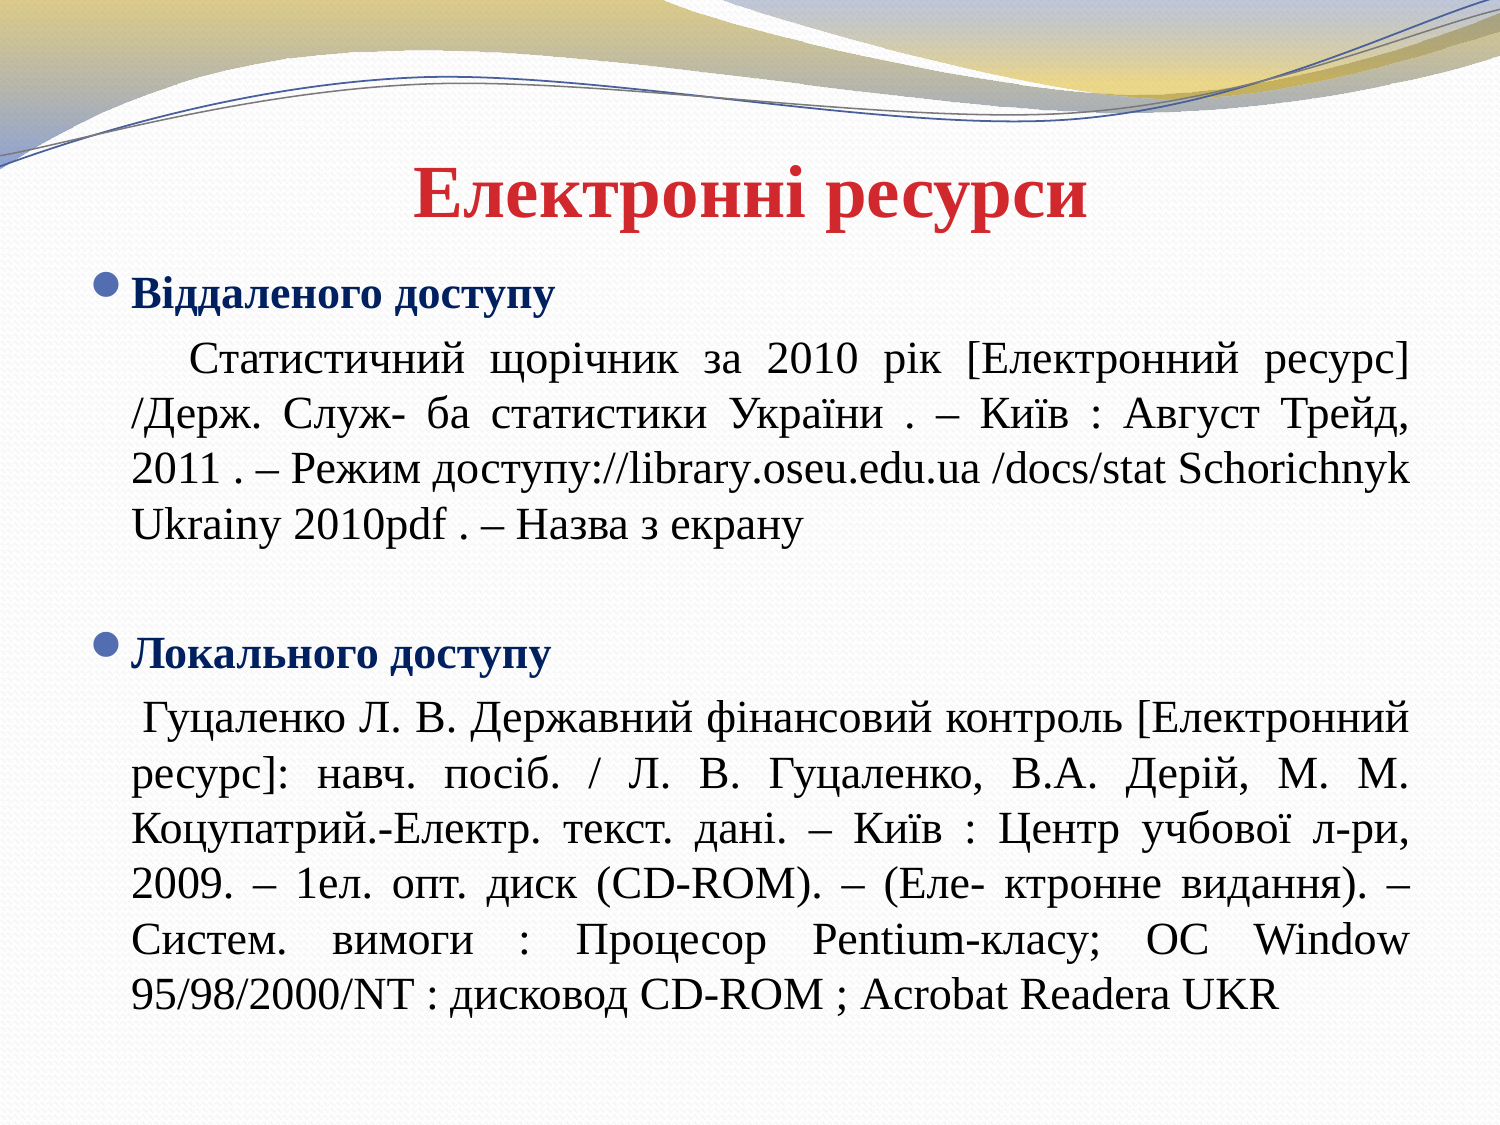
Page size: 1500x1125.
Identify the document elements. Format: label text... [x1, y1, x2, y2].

title Електронні ресурси [76, 90, 1427, 278]
list Віддаленого доступу Статистичний щорічник за 2010 рік [Електронний ресурс] /Держ. Служ- ба статистики України . – Київ : Август Трейд, 2011 . – Режим доступу://library.oseu.edu.ua /docs/stat Schorichnyk Ukrainy 2010pdf . – Назва з екрану Локального доступу Гуцаленко Л. В. Державний фінансовий контроль [Електронний ресурс]: навч. посіб. / Л. В. Гуцаленко, В.А. Дерій, М. М. Коцупатрий.-Електр. текст. дані. – Київ : Центр учбової л-ри, 2009. – 1ел. опт. диск (CD-ROM). – (Еле- ктронне видання). – Систем. вимоги : Процесор Pentium-класу; OC Window 95/98/2000/NT : дисковод CD-ROM ; Acrobat Readera UKR [75, 255, 1425, 1038]
